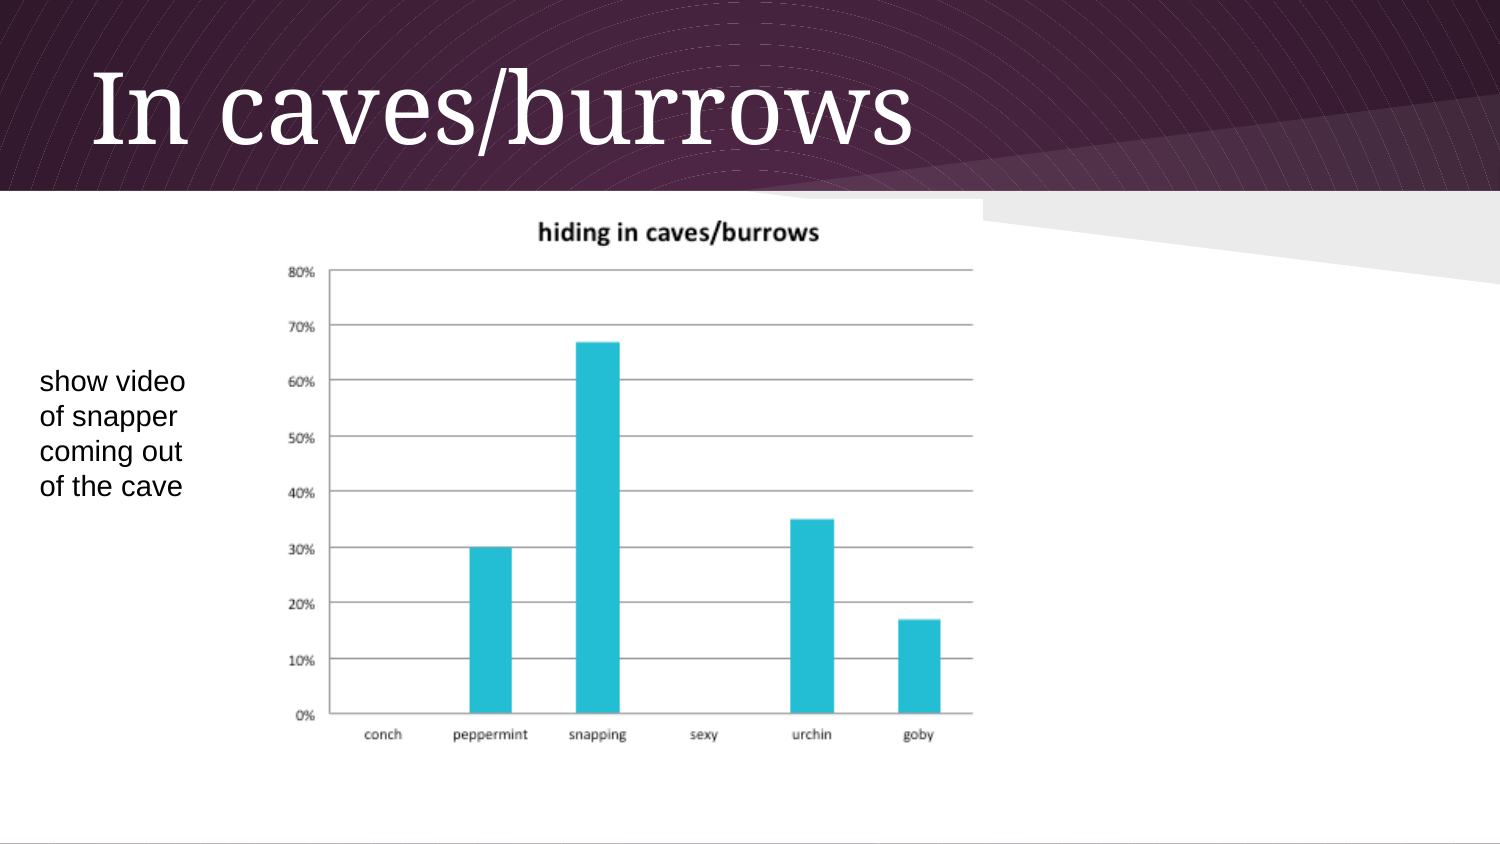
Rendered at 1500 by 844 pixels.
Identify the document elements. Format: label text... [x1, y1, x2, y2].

text_box show video of snapper coming out of the cave [24, 347, 211, 471]
title In caves/burrows [75, 33, 1425, 175]
picture [279, 199, 984, 752]
